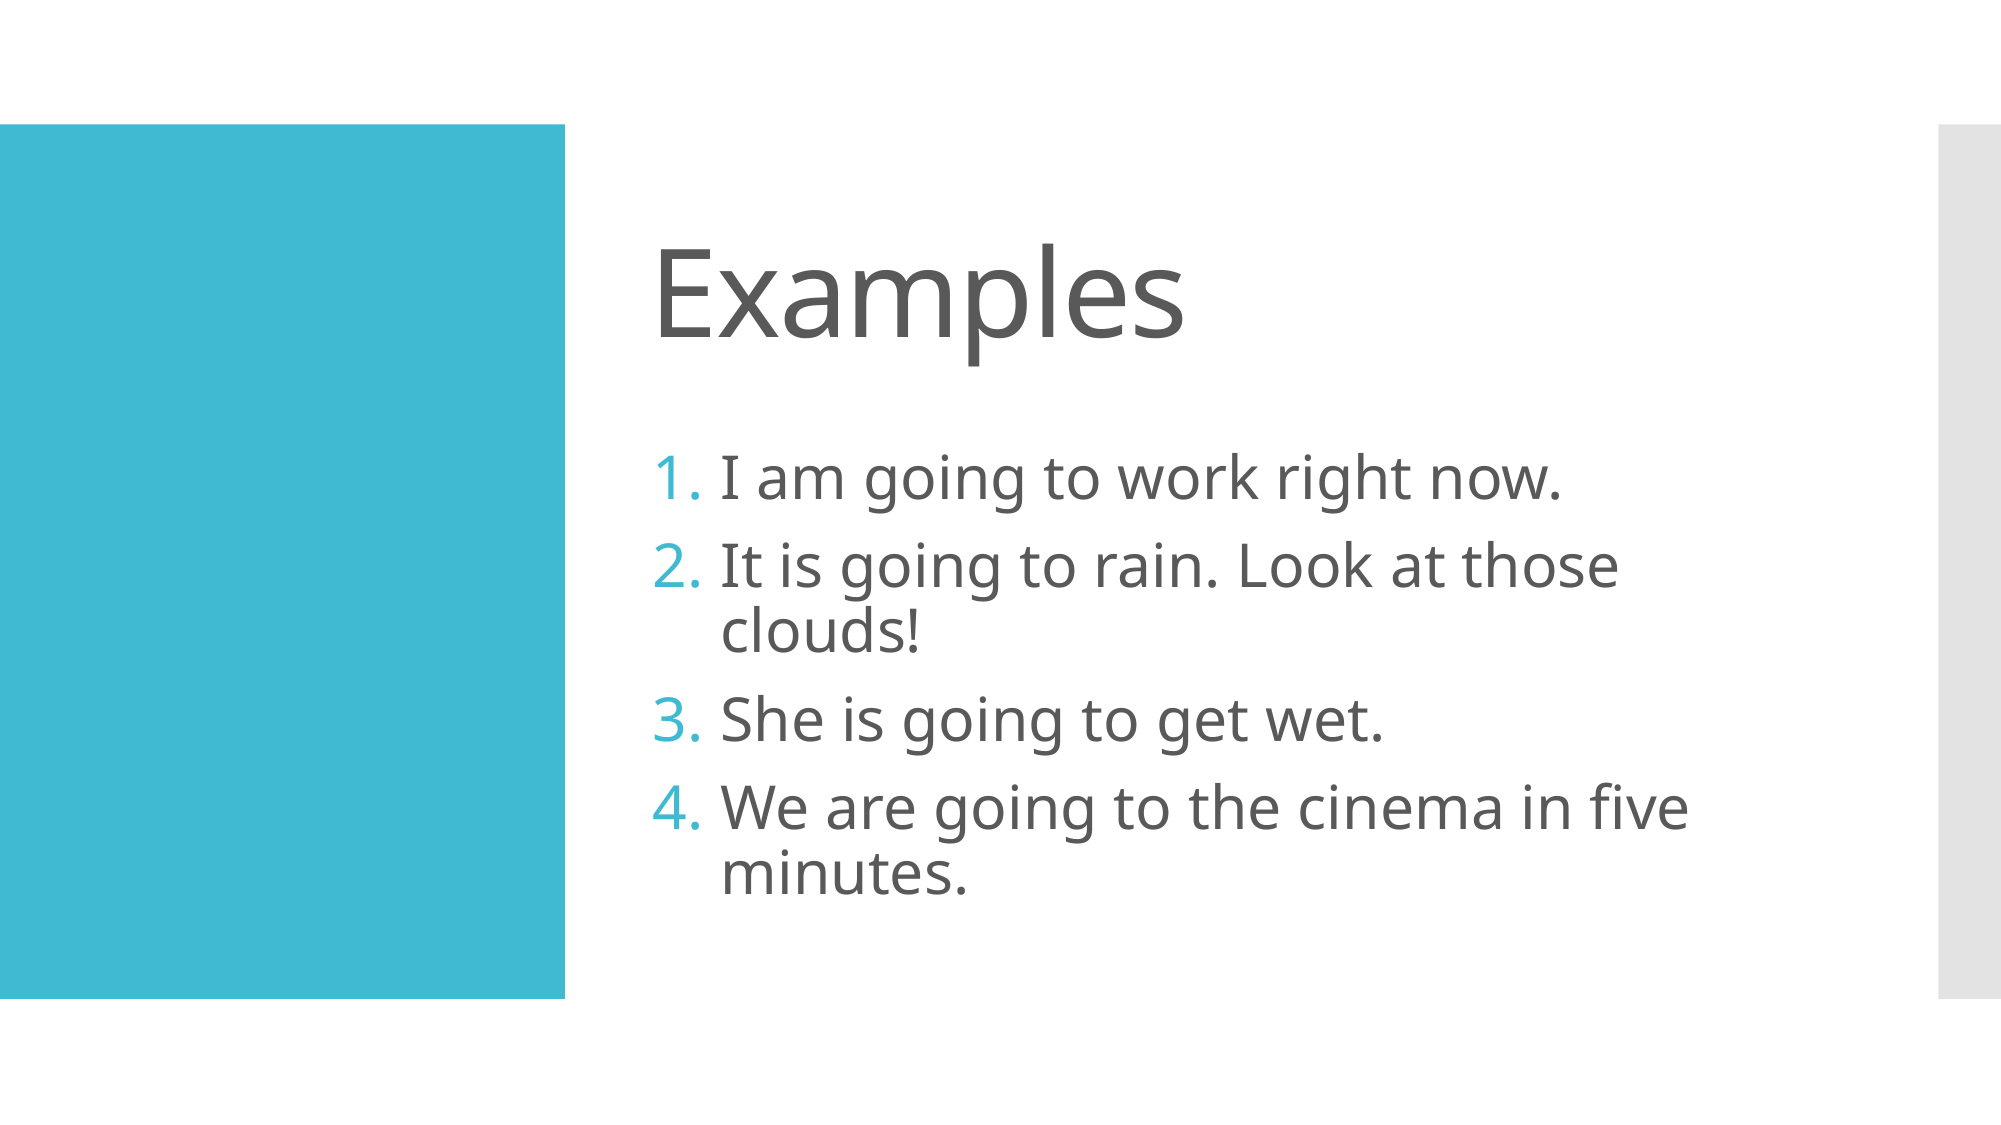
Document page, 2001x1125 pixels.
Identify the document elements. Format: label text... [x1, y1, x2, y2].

list I am going to work right now. It is going to rain. Look at those clouds! She is going to get wet. We are going to the cinema in five minutes. [637, 439, 1838, 917]
title Examples [634, 213, 1835, 372]
